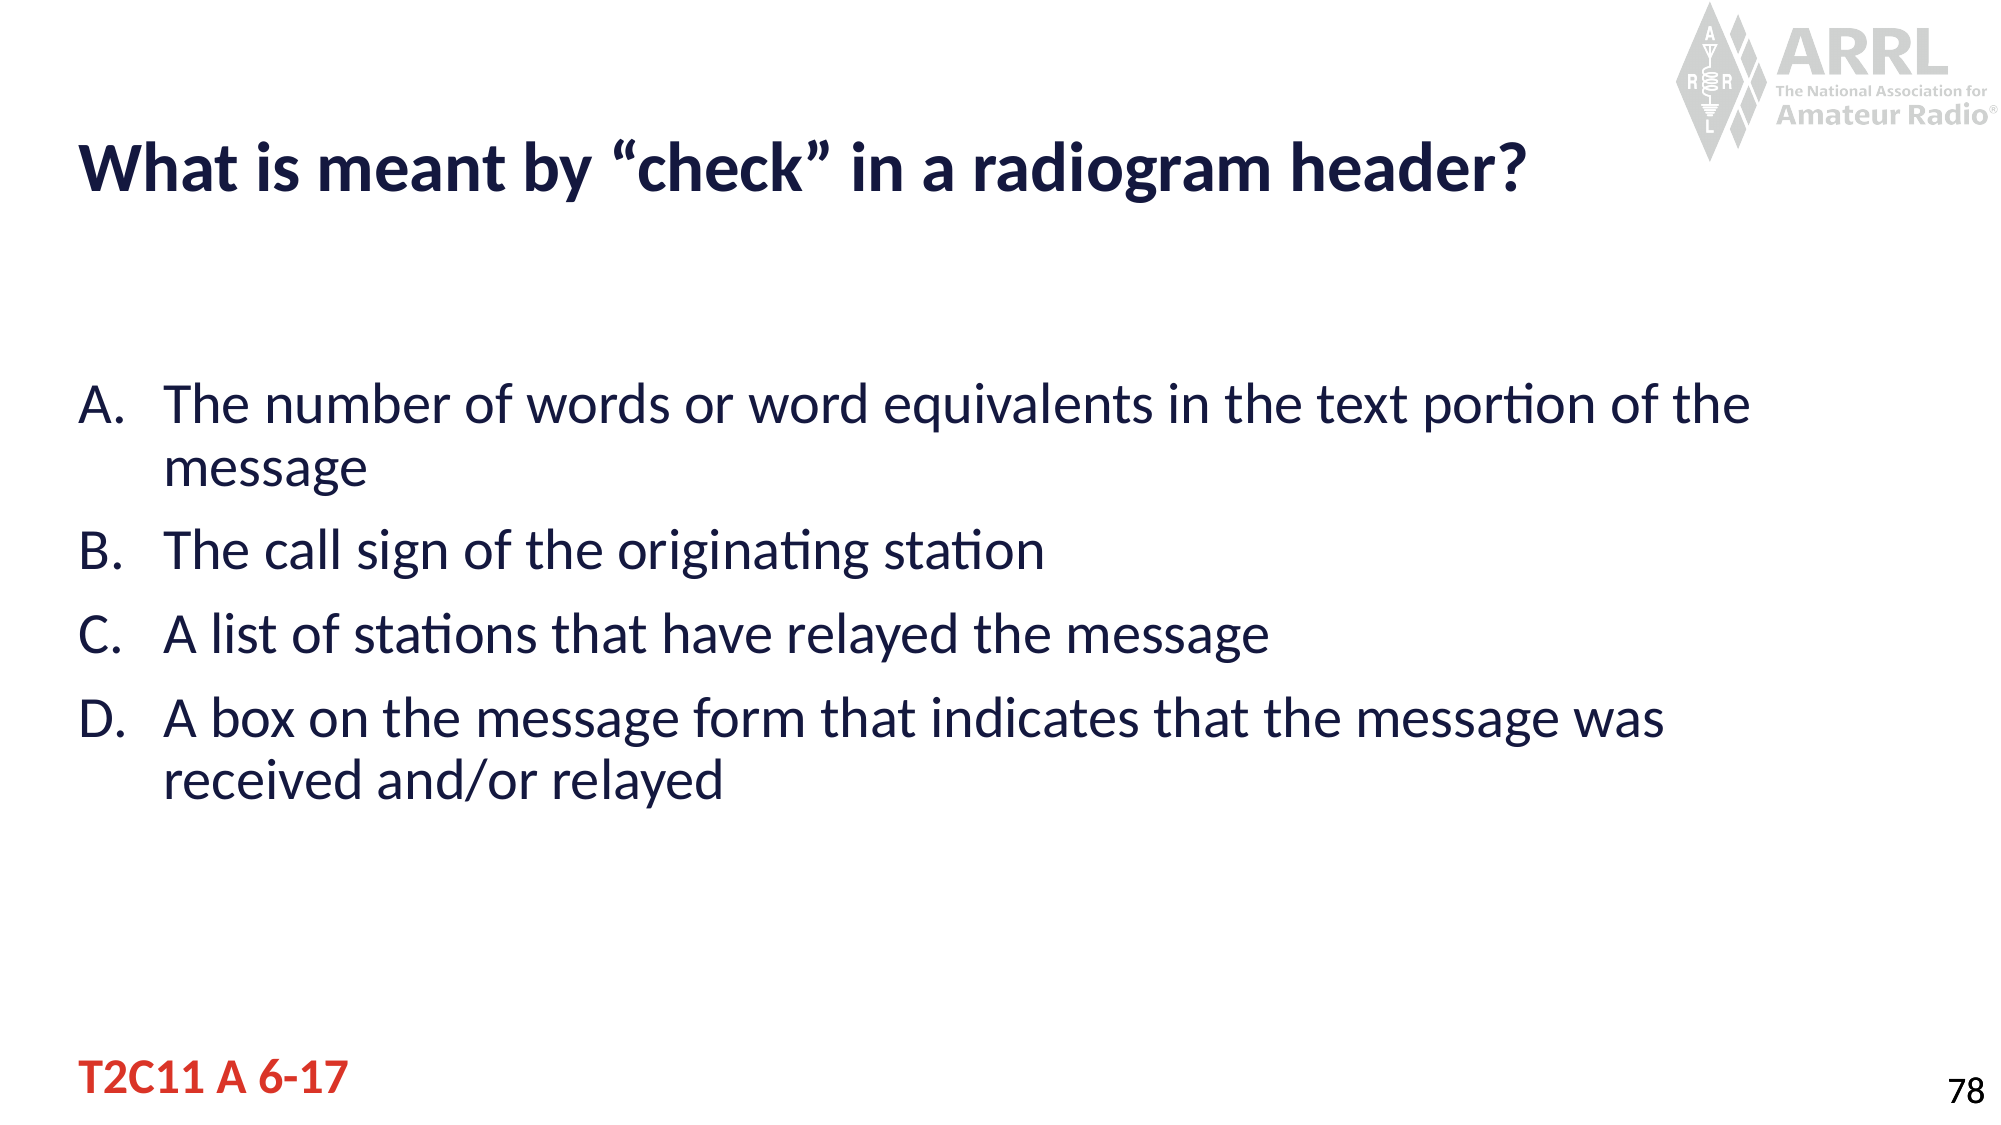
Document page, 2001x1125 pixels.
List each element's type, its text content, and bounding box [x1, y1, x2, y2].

title What is meant by “check” in a radiogram header? [63, 59, 1863, 278]
text_box T2C11 A 6-17 [63, 1036, 921, 1112]
list The number of words or word equivalents in the text portion of the message The call sign of the originating station A list of stations that have relayed the message A box on the message form that indicates that the message was received and/or relayed [63, 365, 1863, 989]
picture [1674, 0, 2000, 164]
